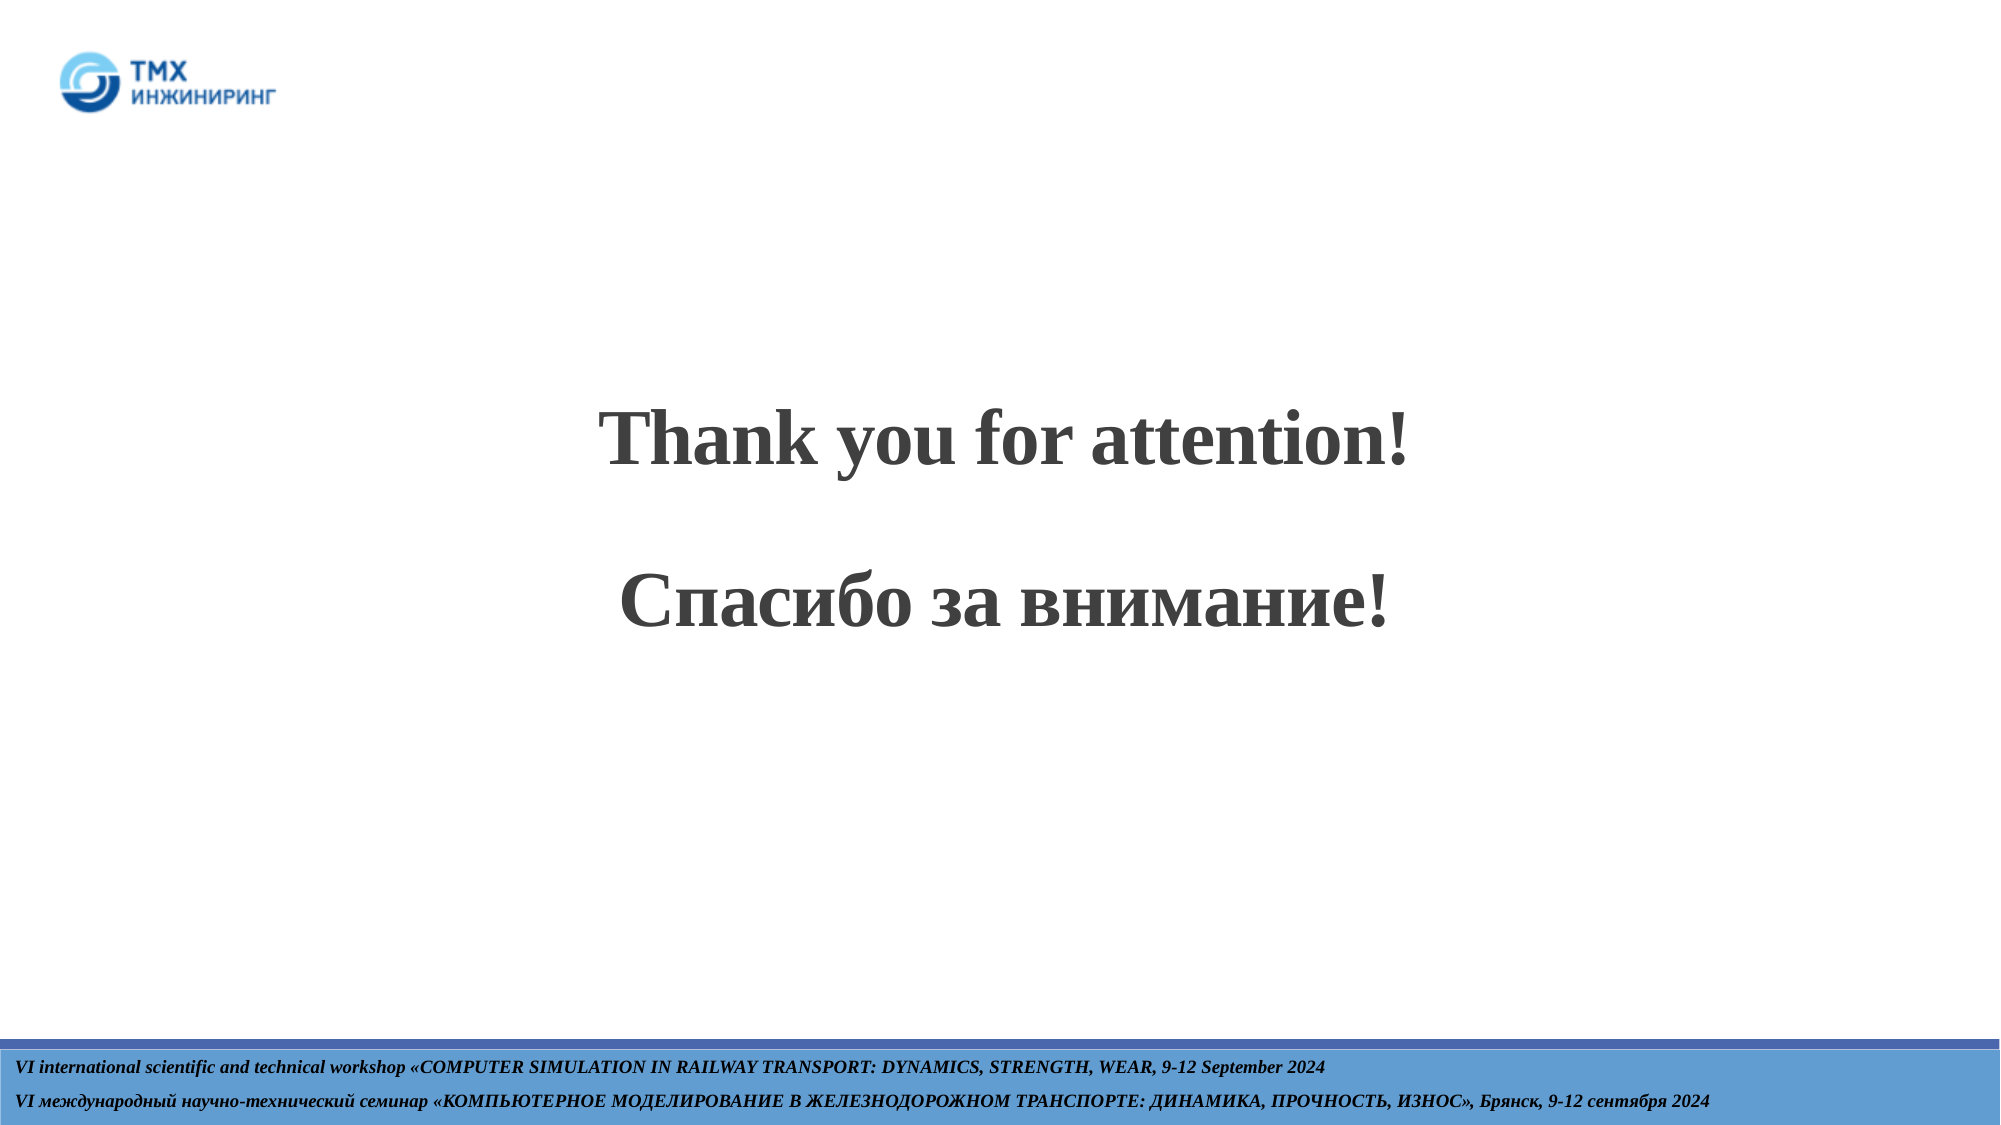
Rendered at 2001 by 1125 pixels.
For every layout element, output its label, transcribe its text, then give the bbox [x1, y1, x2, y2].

picture [53, 46, 307, 119]
text_box Thank you for attention! Спасибо за внимание! [179, 331, 1830, 650]
text_box VI international scientific and technical workshop «COMPUTER SIMULATION IN RAILWAY TRANSPORT: DYNAMICS, STRENGTH, WEAR, 9-12 September 2024 VI международный научно-технический семинар «КОМПЬЮТЕРНОЕ МОДЕЛИРОВАНИЕ В ЖЕЛЕЗНОДОРОЖНОМ ТРАНСПОРТЕ: ДИНАМИКА, ПРОЧНОСТЬ, ИЗНОС», Брянск, 9-12 сентября 2024 [0, 1047, 1775, 1119]
